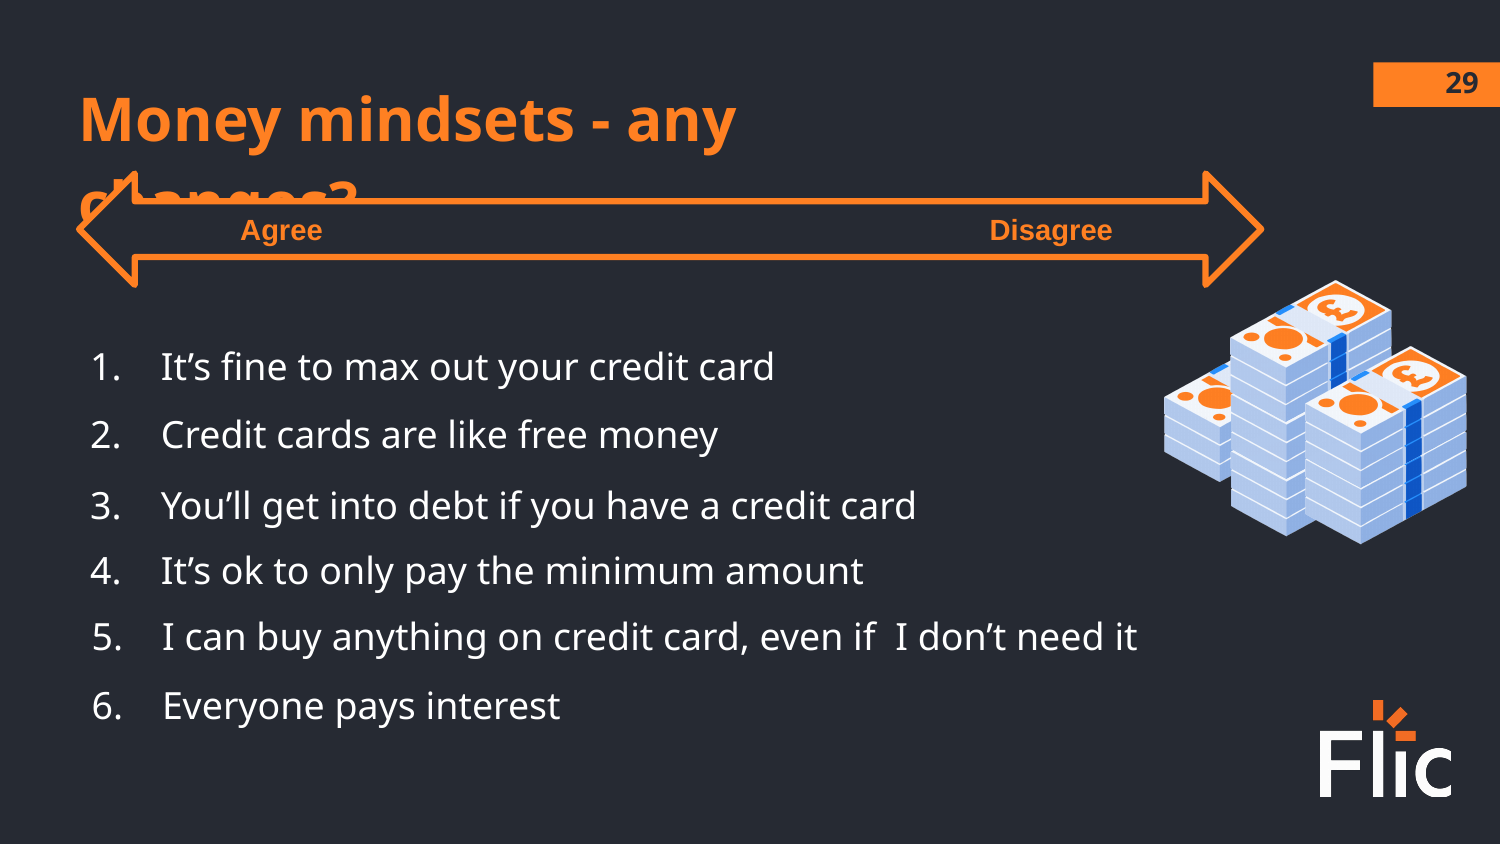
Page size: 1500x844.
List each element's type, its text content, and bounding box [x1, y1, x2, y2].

text_box 1. It’s fine to max out your credit card [90, 336, 1085, 402]
text_box 4. It’s ok to only pay the minimum amount [90, 540, 1273, 607]
slide_number ‹#› [1423, 66, 1500, 104]
text_box 2. Credit cards are like free money [90, 404, 1085, 471]
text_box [78, 173, 1262, 309]
text_box 6. Everyone pays interest [91, 674, 1274, 741]
text_box 5. I can buy anything on credit card, even if I don’t need it [91, 606, 1274, 672]
text_box 3. You’ll get into debt if you have a credit card [90, 474, 1085, 540]
text_box Money mindsets - any changes? [79, 70, 994, 172]
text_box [1090, 232, 1500, 589]
picture [1320, 700, 1451, 797]
